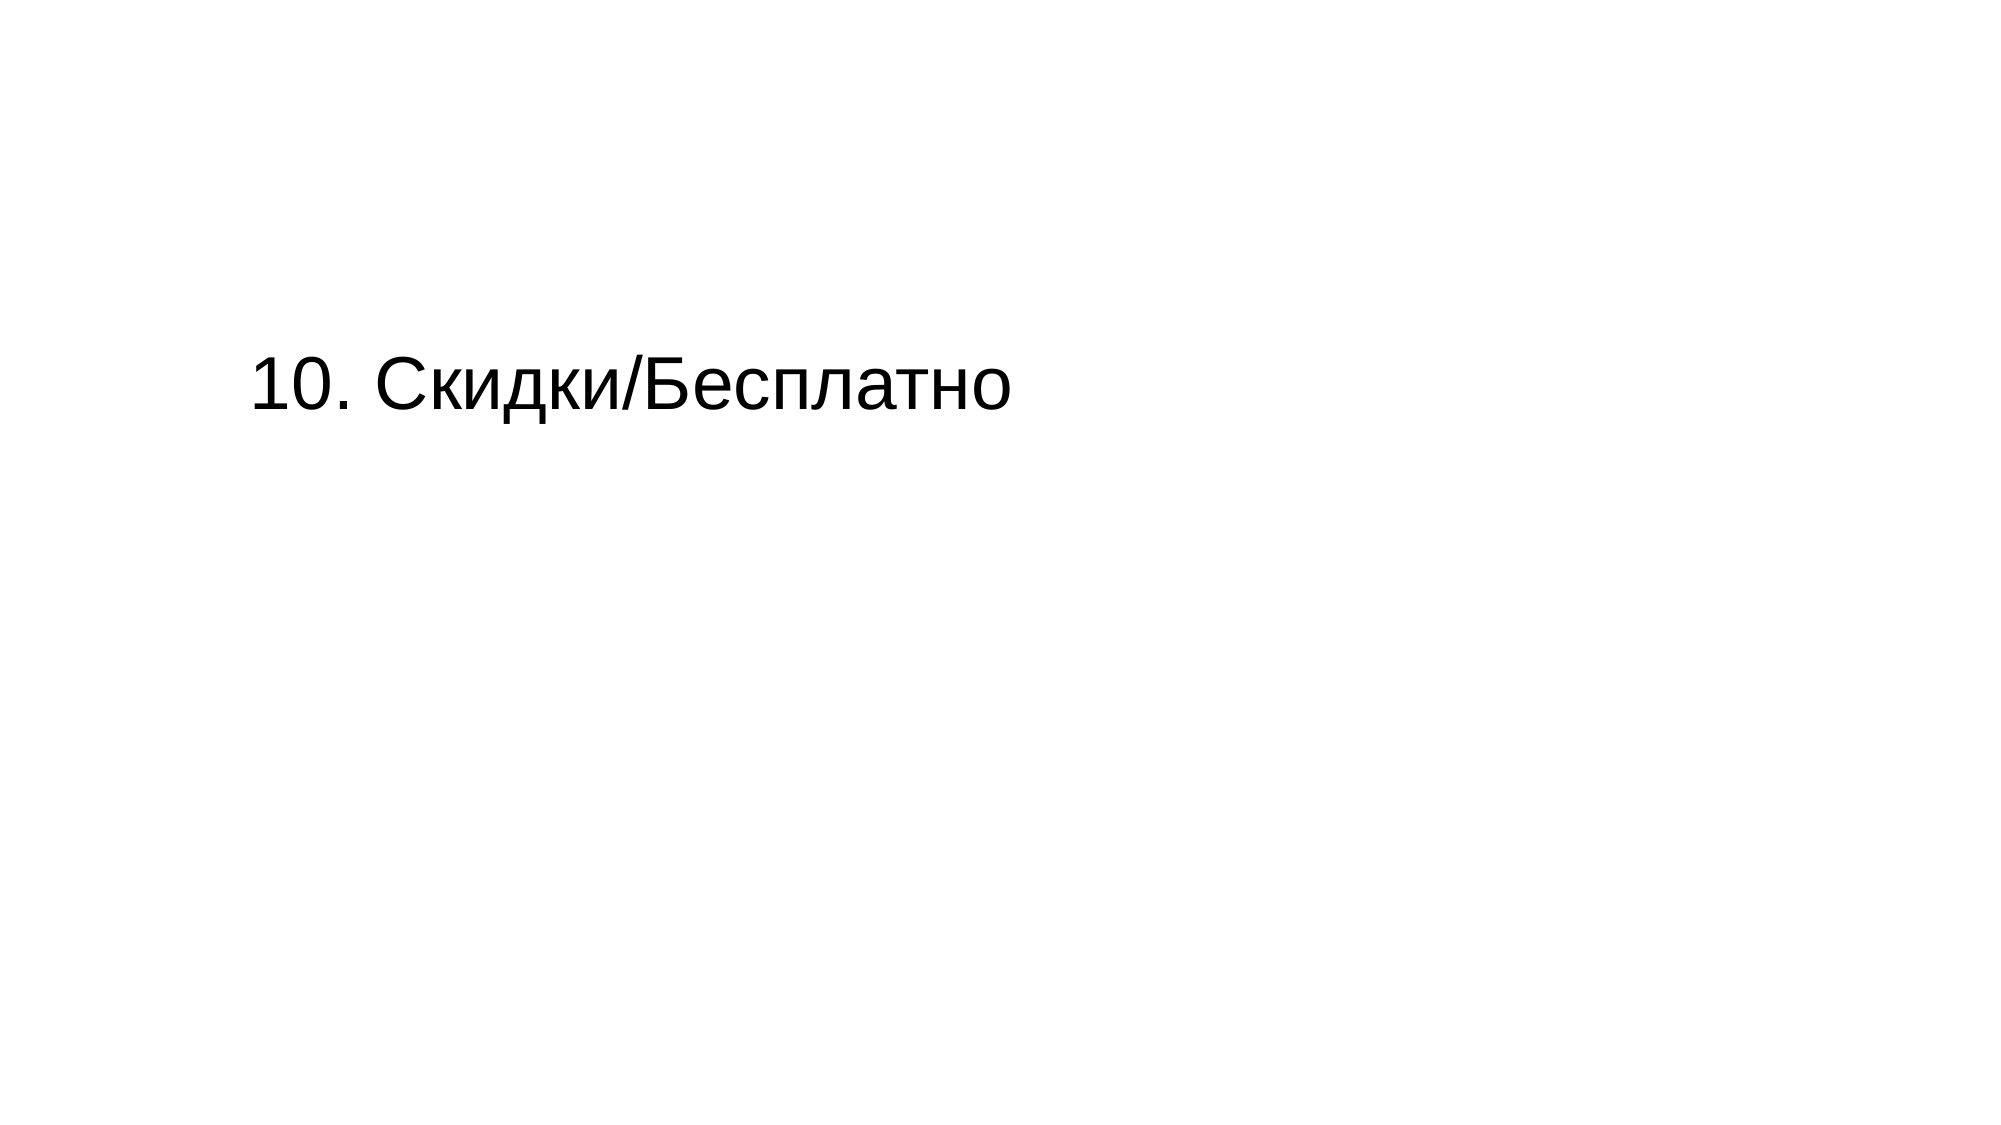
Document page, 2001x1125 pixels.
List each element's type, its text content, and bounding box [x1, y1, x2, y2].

title 10. Скидки/Бесплатно [249, 184, 1750, 576]
